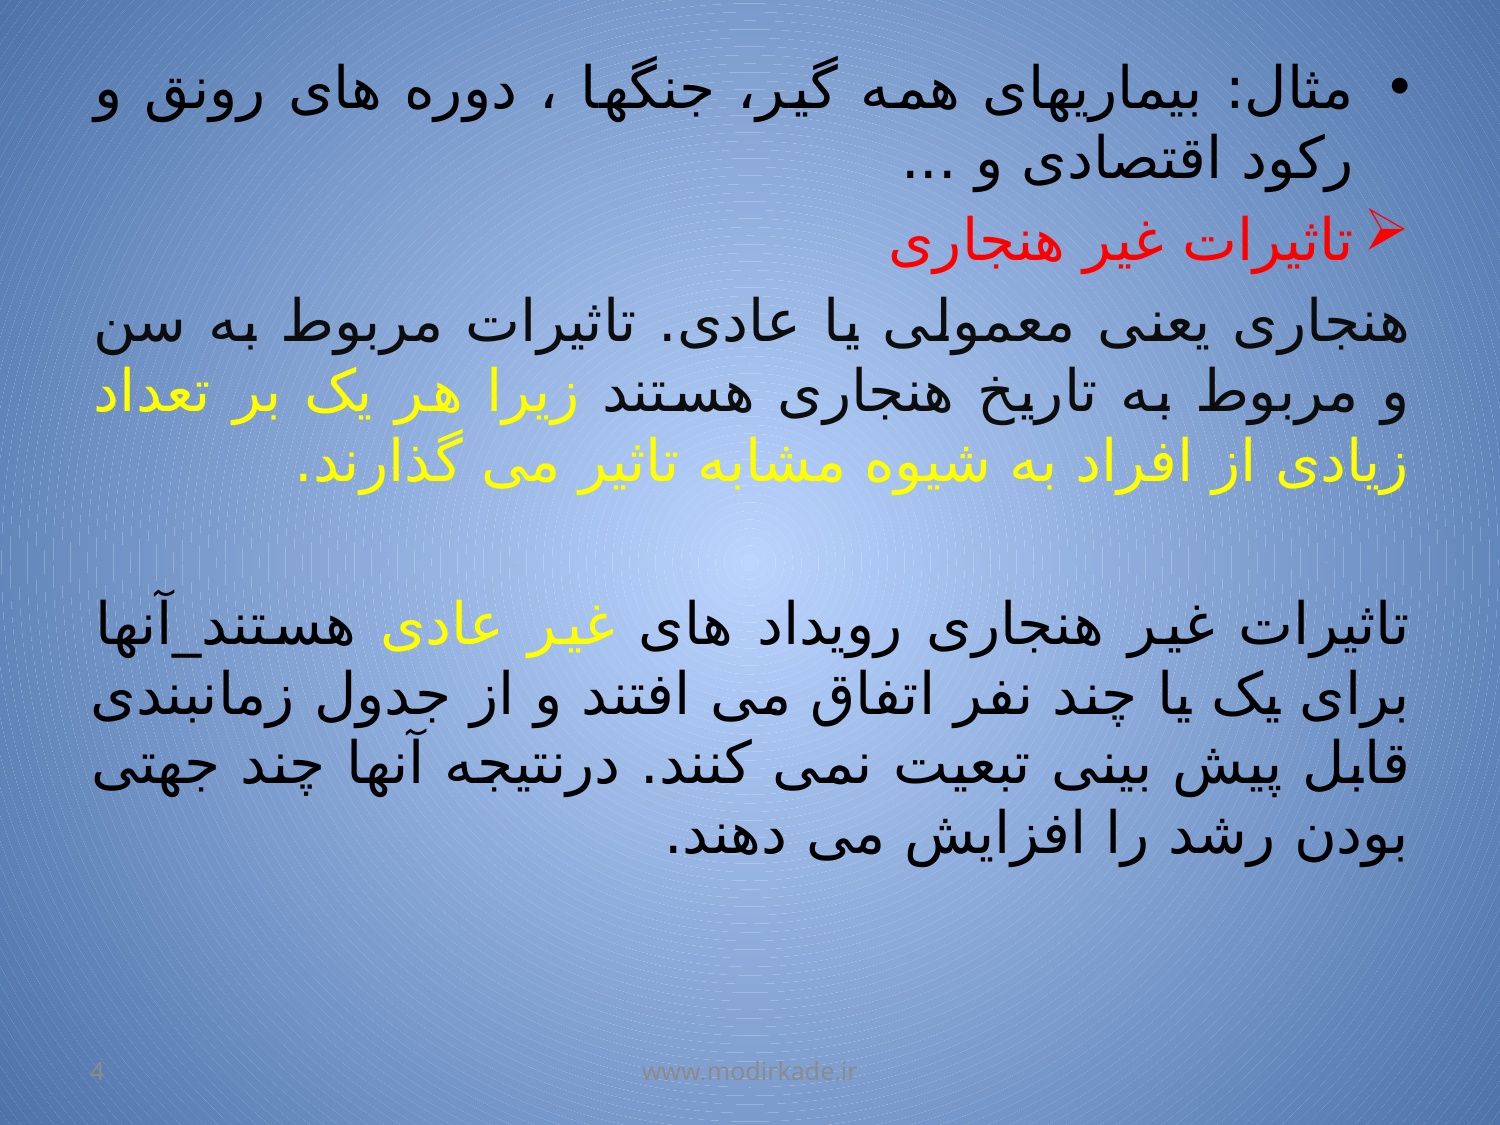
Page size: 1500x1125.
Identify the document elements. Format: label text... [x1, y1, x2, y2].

slide_number 4 [75, 1042, 425, 1103]
footer www.modirkade.ir [512, 1042, 988, 1103]
list مثال: بیماریهای همه گیر، جنگها ، دوره های رونق و رکود اقتصادی و ... تاثیرات غیر هنجاری هنجاری یعنی معمولی یا عادی. تاثیرات مربوط به سن و مربوط به تاریخ هنجاری هستند زیرا هر یک بر تعداد زیادی از افراد به شیوه مشابه تاثیر می گذارند. تاثیرات غیر هنجاری رویداد های غیر عادی هستند_آنها برای یک یا چند نفر اتفاق می افتند و از جدول زمانبندی قابل پیش بینی تبعیت نمی کنند. درنتیجه آنها چند جهتی بودن رشد را افزایش می دهند. [75, 42, 1425, 1071]
